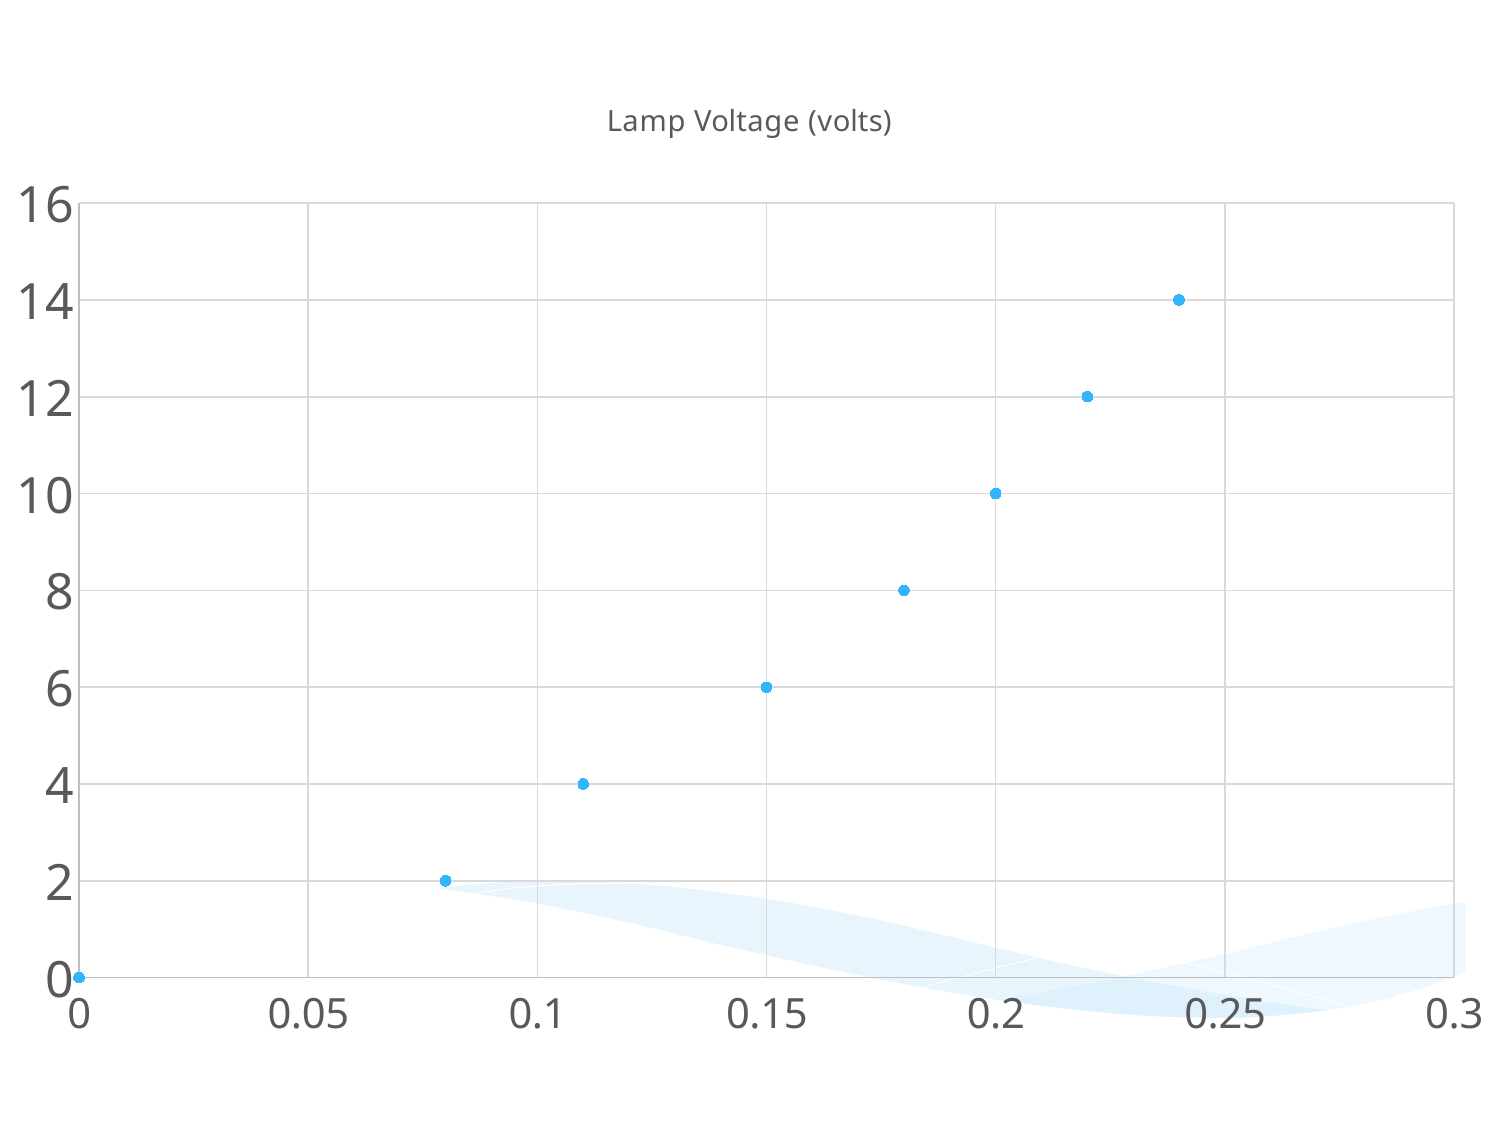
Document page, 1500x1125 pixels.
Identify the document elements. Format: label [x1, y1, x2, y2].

chart [0, 63, 1500, 1062]
